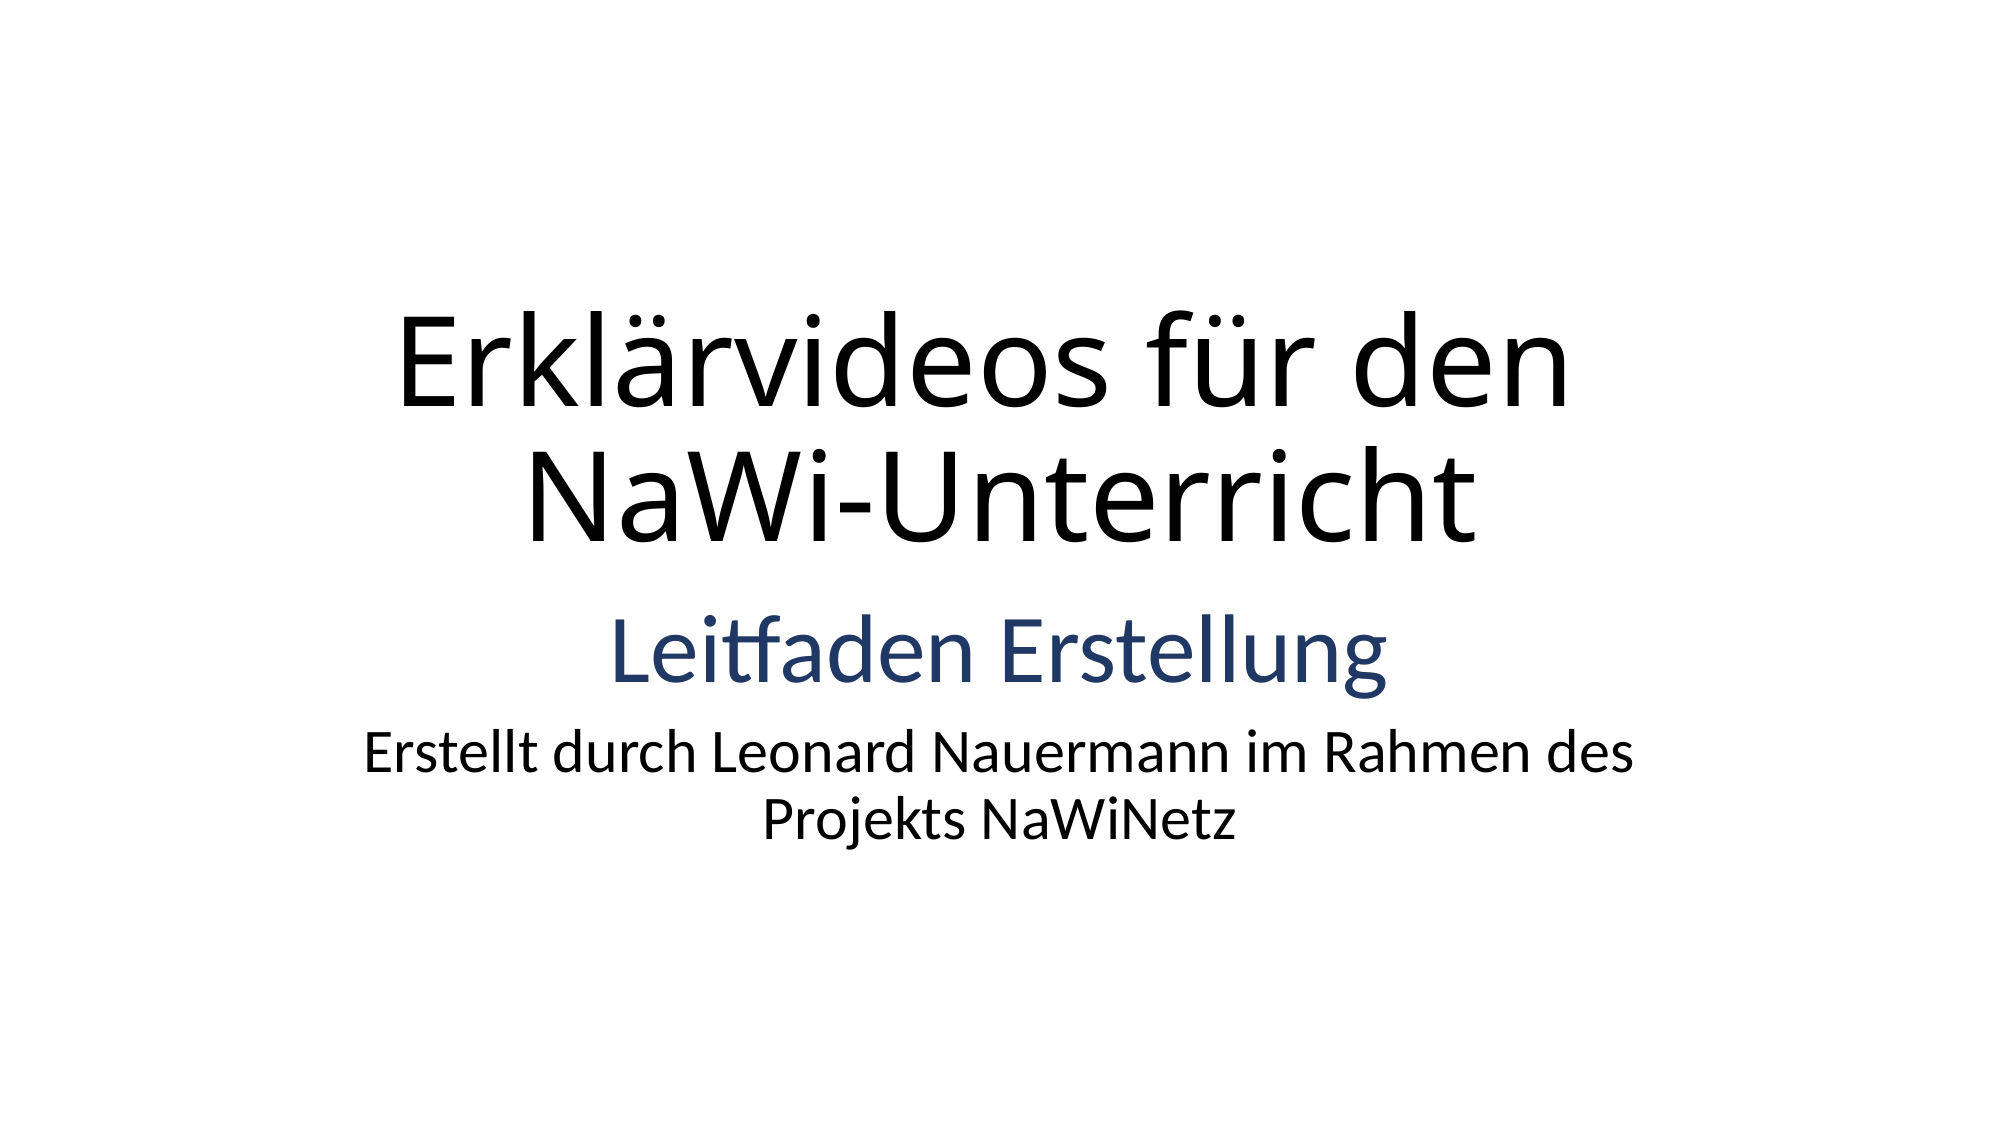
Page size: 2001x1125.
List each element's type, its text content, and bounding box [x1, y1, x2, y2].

title Erklärvideos für den NaWi-Unterricht [249, 184, 1750, 576]
subtitle Leitfaden Erstellung Erstellt durch Leonard Nauermann im Rahmen des Projekts NaWiNetz [249, 590, 1750, 863]
